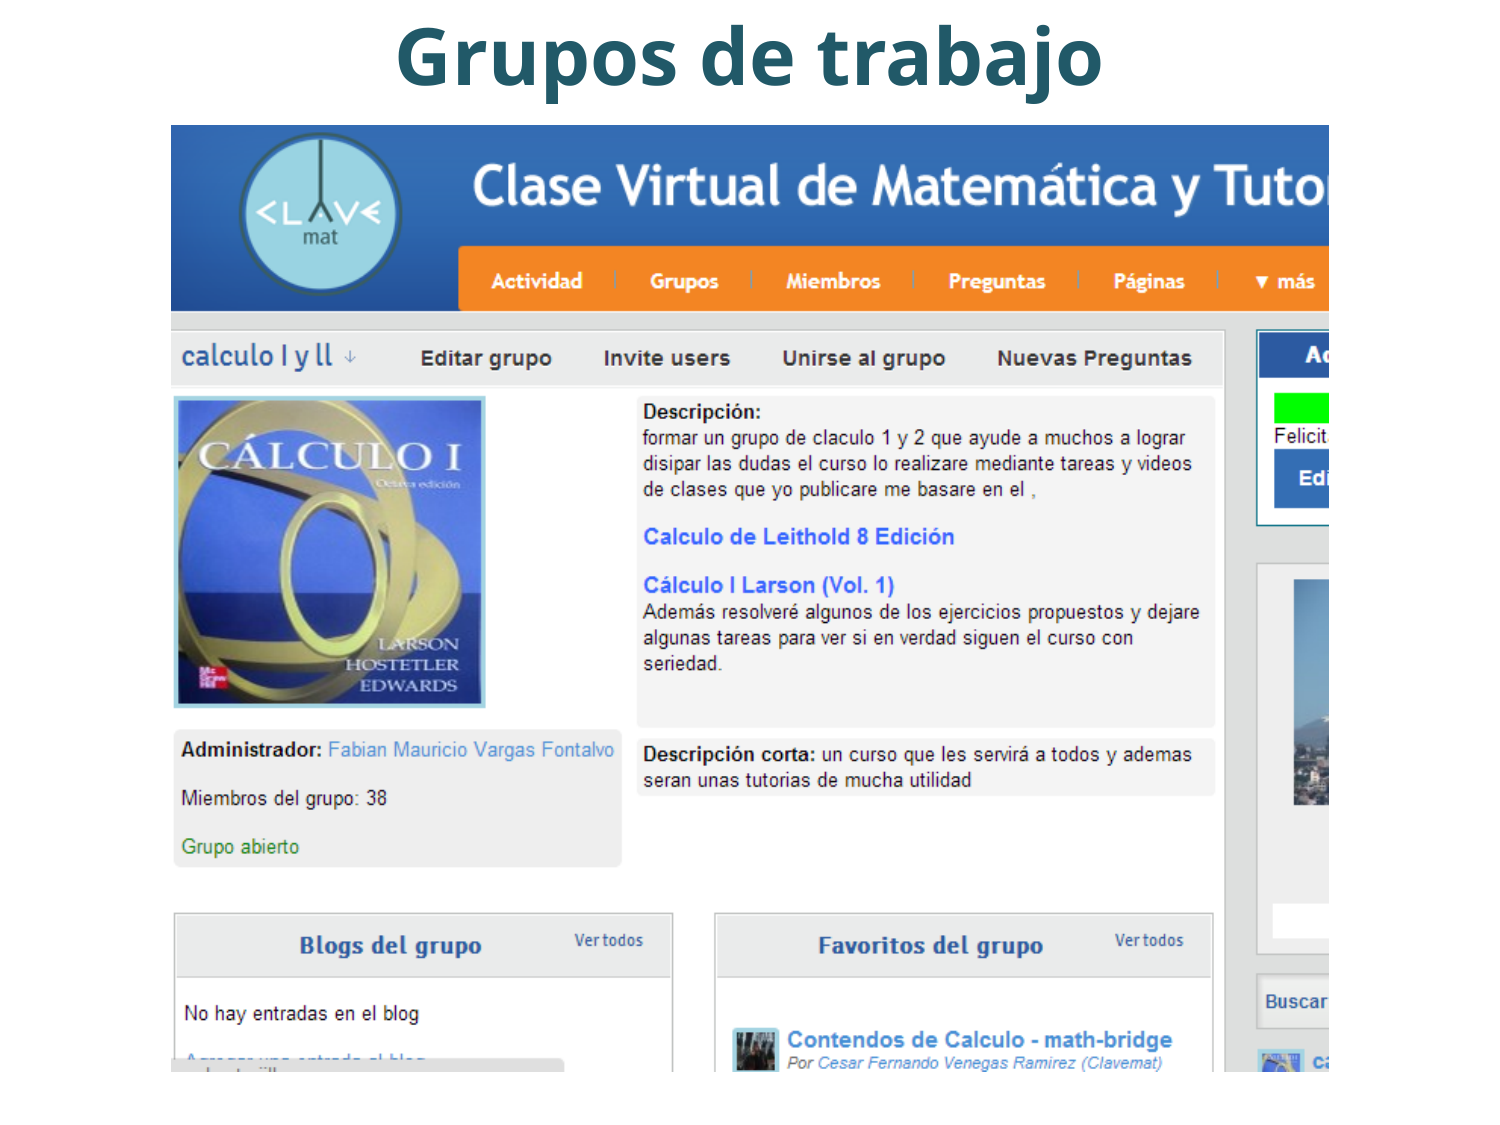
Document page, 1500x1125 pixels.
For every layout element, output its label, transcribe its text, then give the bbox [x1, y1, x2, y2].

title Grupos de trabajo [75, 0, 1425, 148]
picture [170, 125, 1329, 1072]
